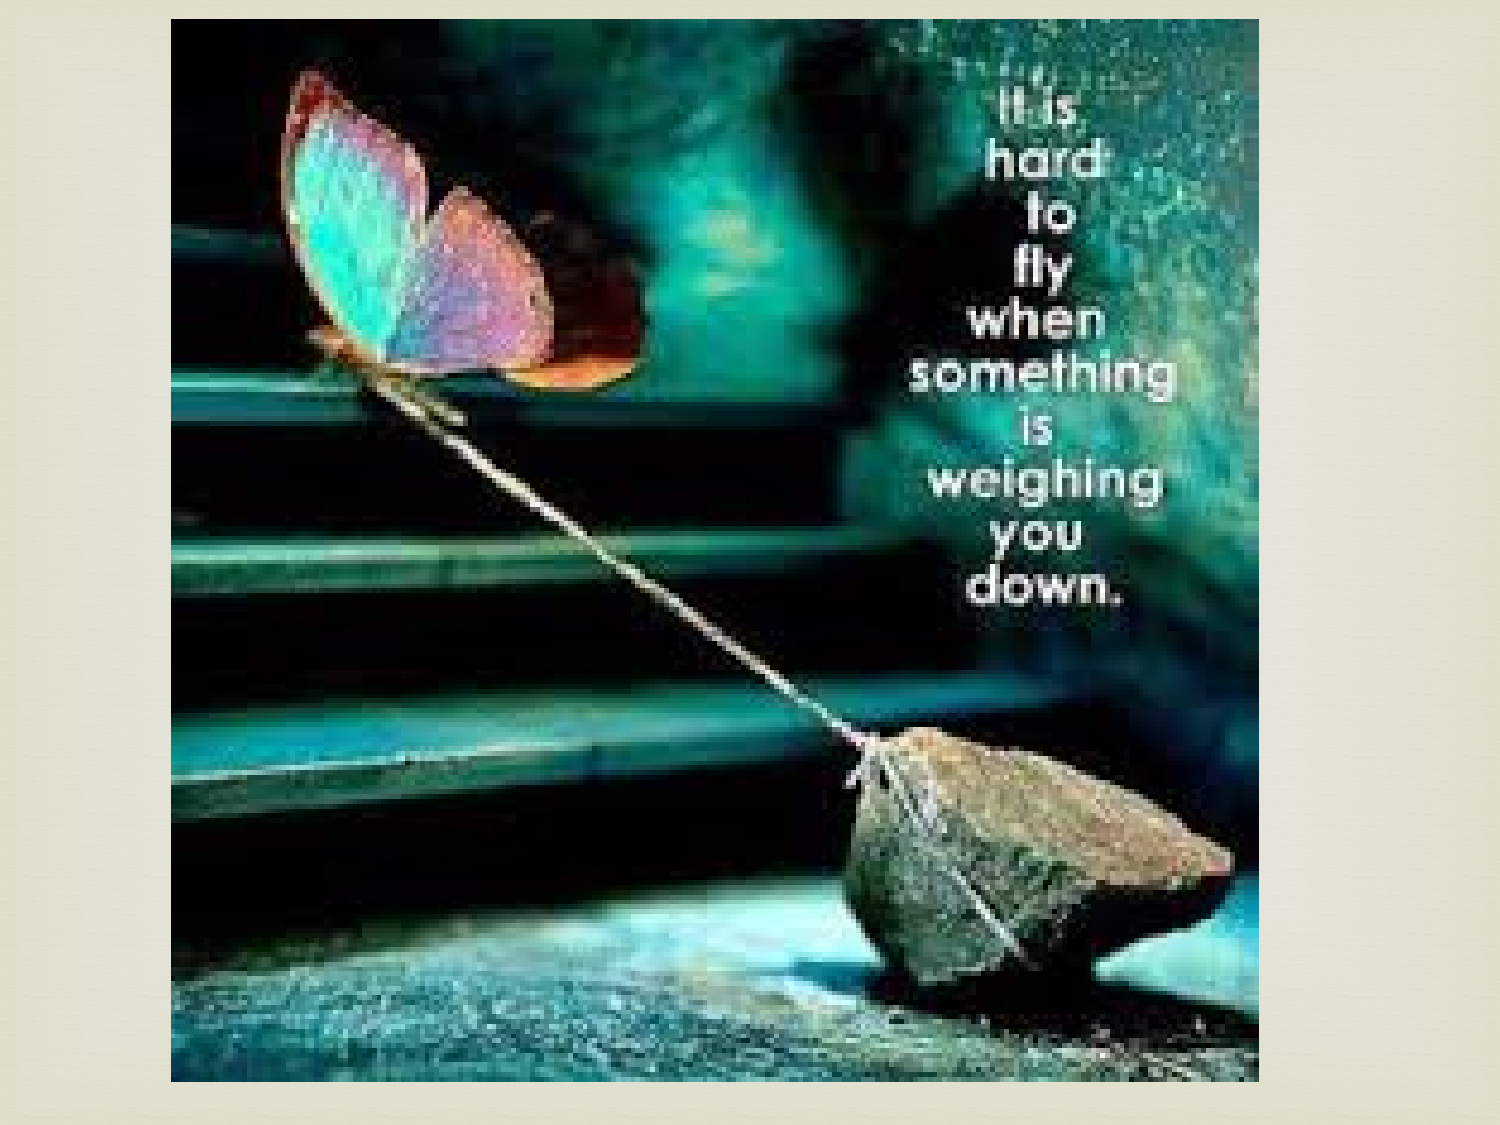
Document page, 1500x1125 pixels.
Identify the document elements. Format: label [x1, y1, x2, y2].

picture [170, 18, 1259, 1083]
